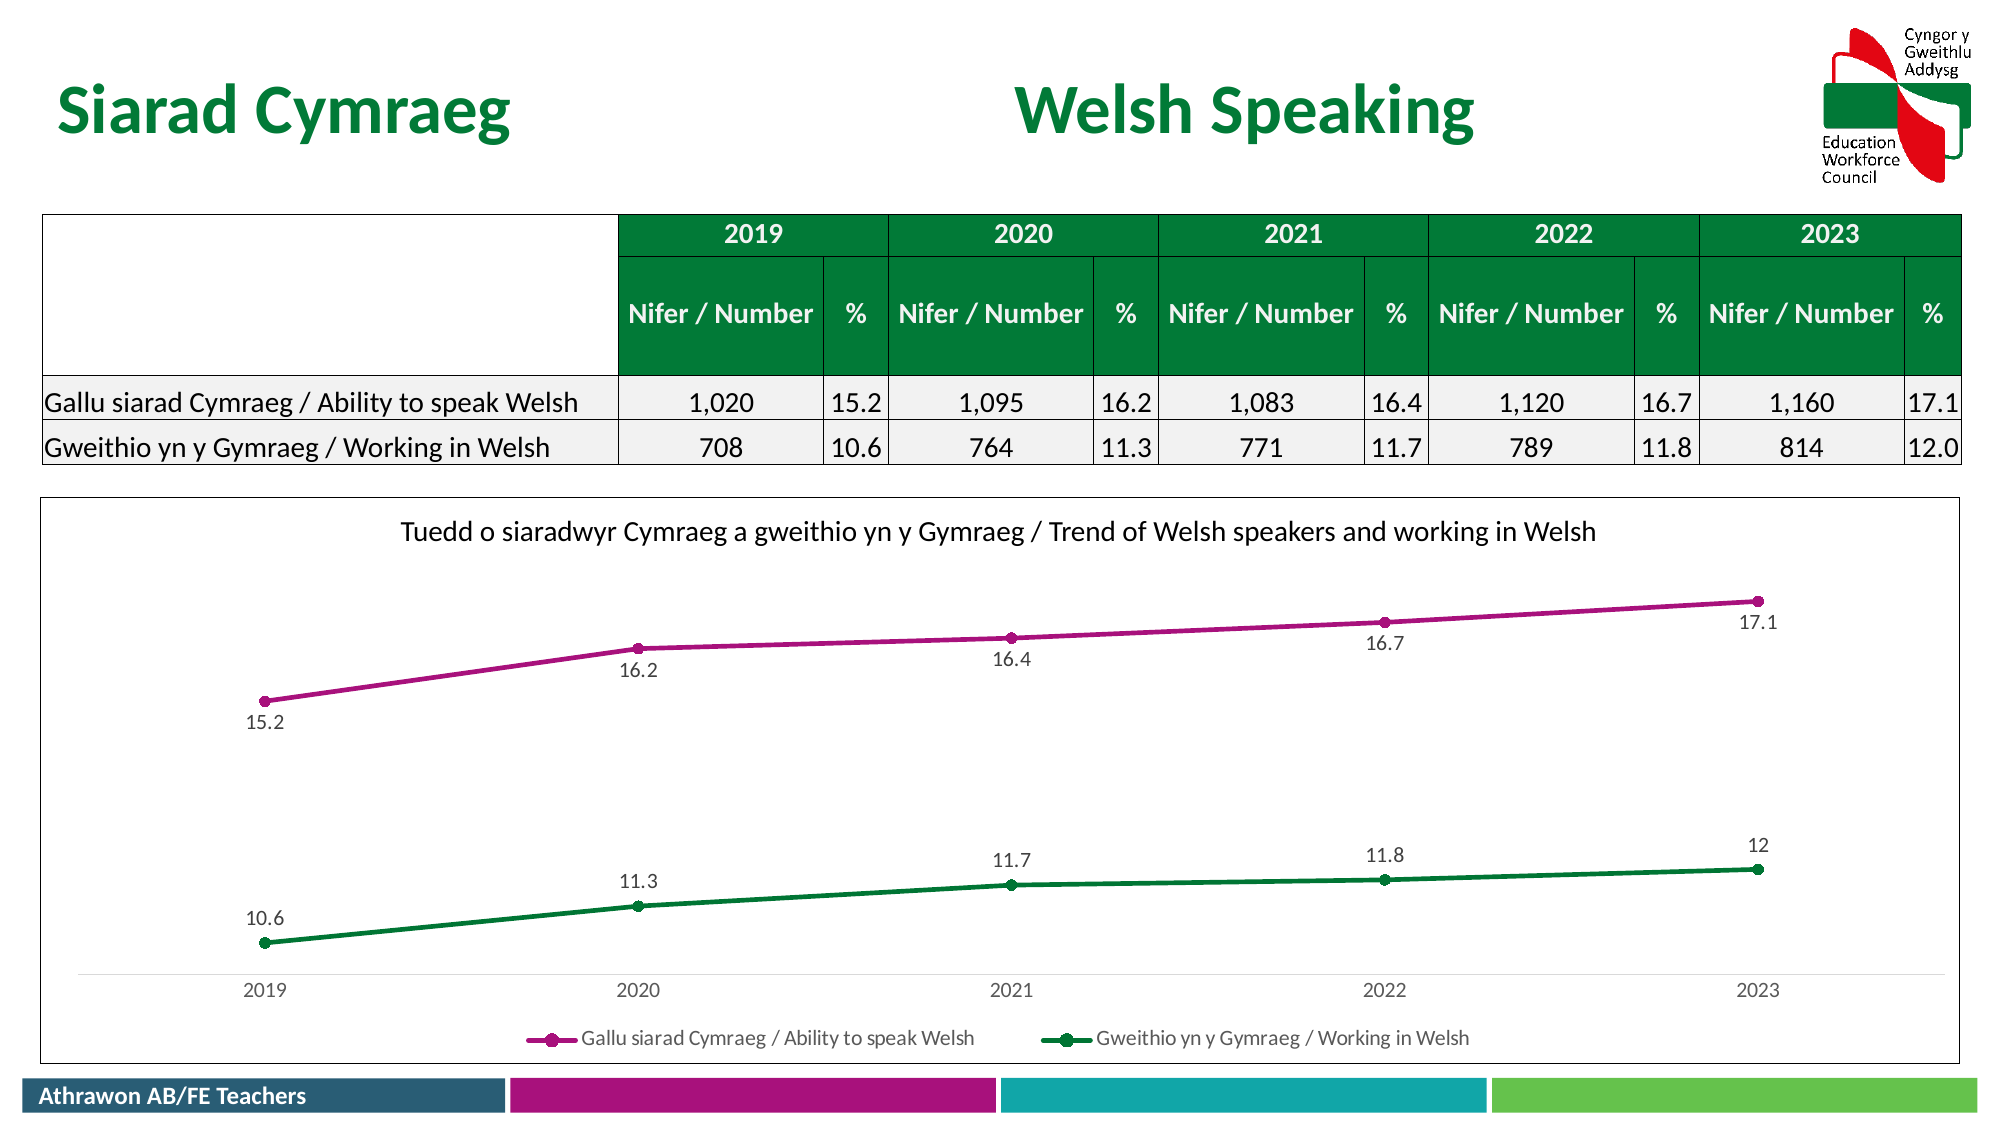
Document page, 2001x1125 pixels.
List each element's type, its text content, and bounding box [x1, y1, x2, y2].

table_cell 16.7 [1635, 376, 1699, 419]
table_header 2023 [1700, 215, 1961, 256]
table_cell % [1635, 257, 1699, 375]
table_cell 789 [1429, 420, 1634, 464]
table_cell Nifer / Number [1159, 257, 1364, 375]
table_header 2021 [1159, 215, 1428, 256]
table_header [43, 215, 618, 375]
table_cell 1,095 [889, 376, 1093, 419]
chart [40, 497, 1960, 1064]
table_header 2020 [889, 215, 1158, 256]
table_cell Nifer / Number [619, 257, 823, 375]
text_box Welsh Speaking [999, 64, 1828, 142]
table_cell % [1905, 257, 1961, 375]
table_cell Nifer / Number [1700, 257, 1904, 375]
table_cell 12.0 [1905, 420, 1961, 464]
table_cell 17.1 [1905, 376, 1961, 419]
table_cell % [824, 257, 888, 375]
table_cell 764 [889, 420, 1093, 464]
table_header 2019 [619, 215, 888, 256]
table_cell Gweithio yn y Gymraeg / Working in Welsh [43, 420, 618, 464]
table_cell 11.3 [1094, 420, 1158, 464]
table_cell 708 [619, 420, 823, 464]
table_cell 1,083 [1159, 376, 1364, 419]
table_cell % [1094, 257, 1158, 375]
table_cell 1,120 [1429, 376, 1634, 419]
table_cell 10.6 [824, 420, 888, 464]
table_cell Nifer / Number [1429, 257, 1634, 375]
table_cell 16.2 [1094, 376, 1158, 419]
picture [1822, 28, 1971, 183]
table_cell % [1365, 257, 1428, 375]
text_box Athrawon AB/FE Teachers [23, 1075, 379, 1125]
table_cell 1,020 [619, 376, 823, 419]
table_cell 814 [1700, 420, 1904, 464]
table_cell 11.7 [1365, 420, 1428, 464]
table_header 2022 [1429, 215, 1699, 256]
table_cell 16.4 [1365, 376, 1428, 419]
table_cell 11.8 [1635, 420, 1699, 464]
table_cell 1,160 [1700, 376, 1904, 419]
table_cell Nifer / Number [889, 257, 1093, 375]
table_cell 15.2 [824, 376, 888, 419]
text_box Siarad Cymraeg [42, 64, 825, 142]
table_cell 771 [1159, 420, 1364, 464]
table_cell Gallu siarad Cymraeg / Ability to speak Welsh [43, 376, 618, 419]
